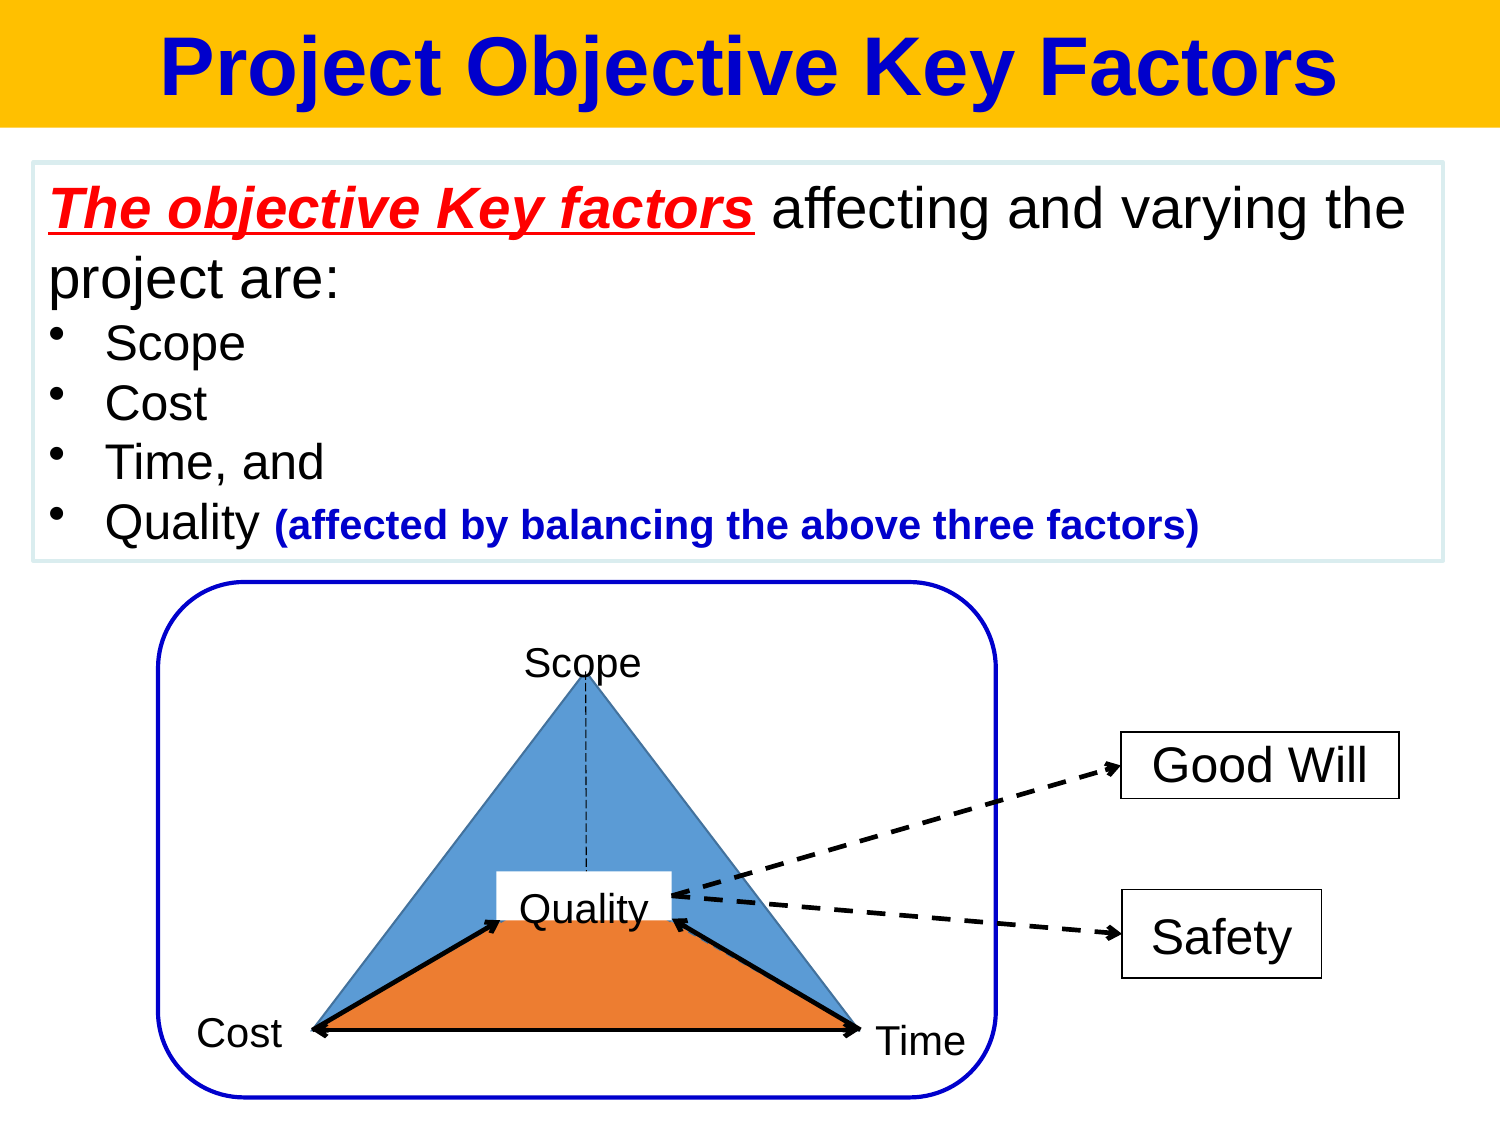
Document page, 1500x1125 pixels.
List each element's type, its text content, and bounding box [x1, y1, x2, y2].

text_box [157, 581, 996, 1098]
text_box Project Objective Key Factors [0, 0, 1500, 128]
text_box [677, 732, 1400, 979]
list The objective Key factors affecting and varying the project are: Scope Cost Time, and Quality (affected by balancing the above three factors) [31, 160, 1445, 563]
